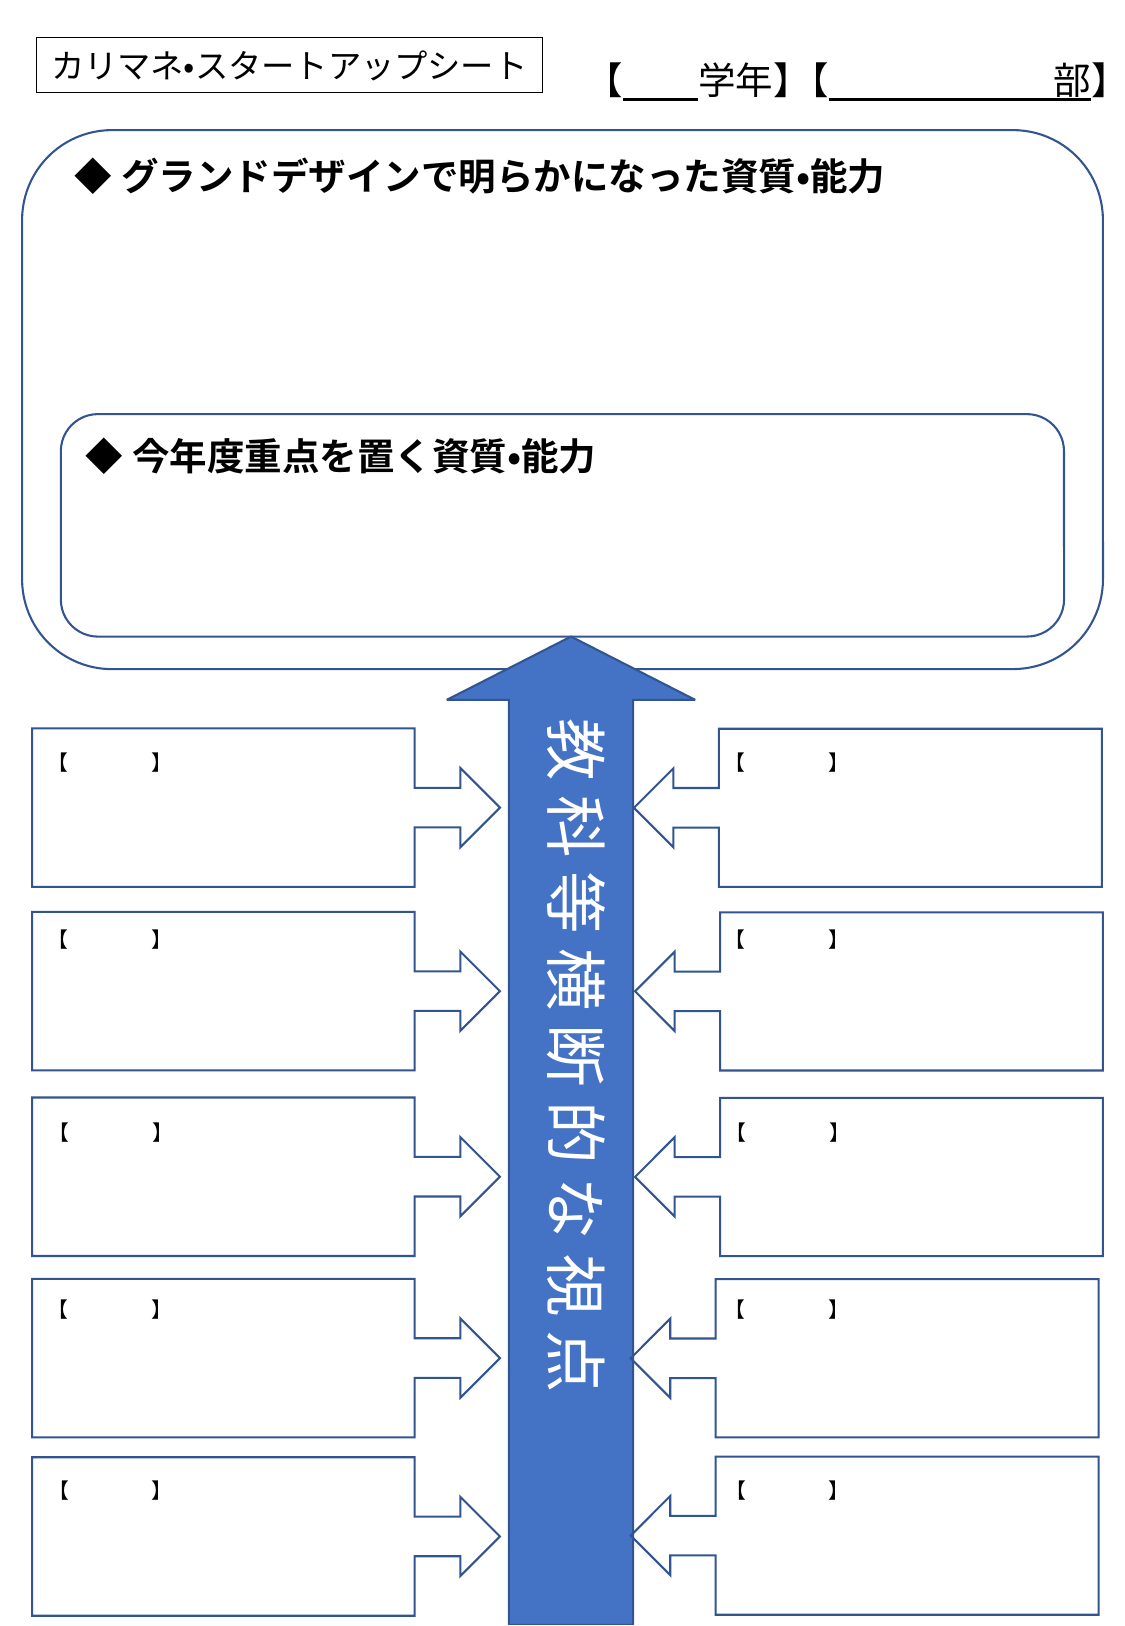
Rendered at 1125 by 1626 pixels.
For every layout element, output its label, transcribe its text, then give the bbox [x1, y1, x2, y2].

text_box 【 】 [33, 1112, 189, 1153]
text_box [59, 413, 1066, 638]
text_box [31, 1096, 502, 1258]
text_box ◆今年度重点を置く資質・能力 [70, 425, 612, 485]
text_box [629, 1455, 1100, 1616]
text_box 【 】 [710, 1112, 865, 1153]
text_box カリマネ・スタートアップシート [36, 37, 543, 93]
text_box 【 】 [33, 1469, 188, 1510]
text_box 【 部】 [776, 49, 1125, 110]
text_box [21, 129, 1105, 671]
text_box 【 】 [710, 919, 865, 960]
text_box [31, 727, 502, 888]
text_box 【 】 [710, 1469, 865, 1510]
text_box ◆グランドデザインで明らかになった資質・能力 [59, 145, 901, 206]
text_box [446, 638, 696, 1625]
text_box 【 】 [33, 919, 188, 960]
text_box [633, 1096, 1104, 1258]
text_box 【 】 [710, 1288, 865, 1329]
text_box 教 科 等 横 断 的 な 視 点 [516, 704, 623, 1580]
text_box [629, 1278, 1100, 1439]
text_box 【 学年】 [571, 49, 776, 110]
text_box [31, 1456, 502, 1617]
text_box 【 】 [710, 742, 865, 783]
text_box 【 】 [33, 1288, 188, 1329]
text_box [31, 1277, 502, 1439]
text_box [31, 910, 502, 1072]
text_box [633, 911, 1104, 1072]
text_box [632, 727, 1103, 888]
text_box 【 】 [33, 742, 188, 783]
